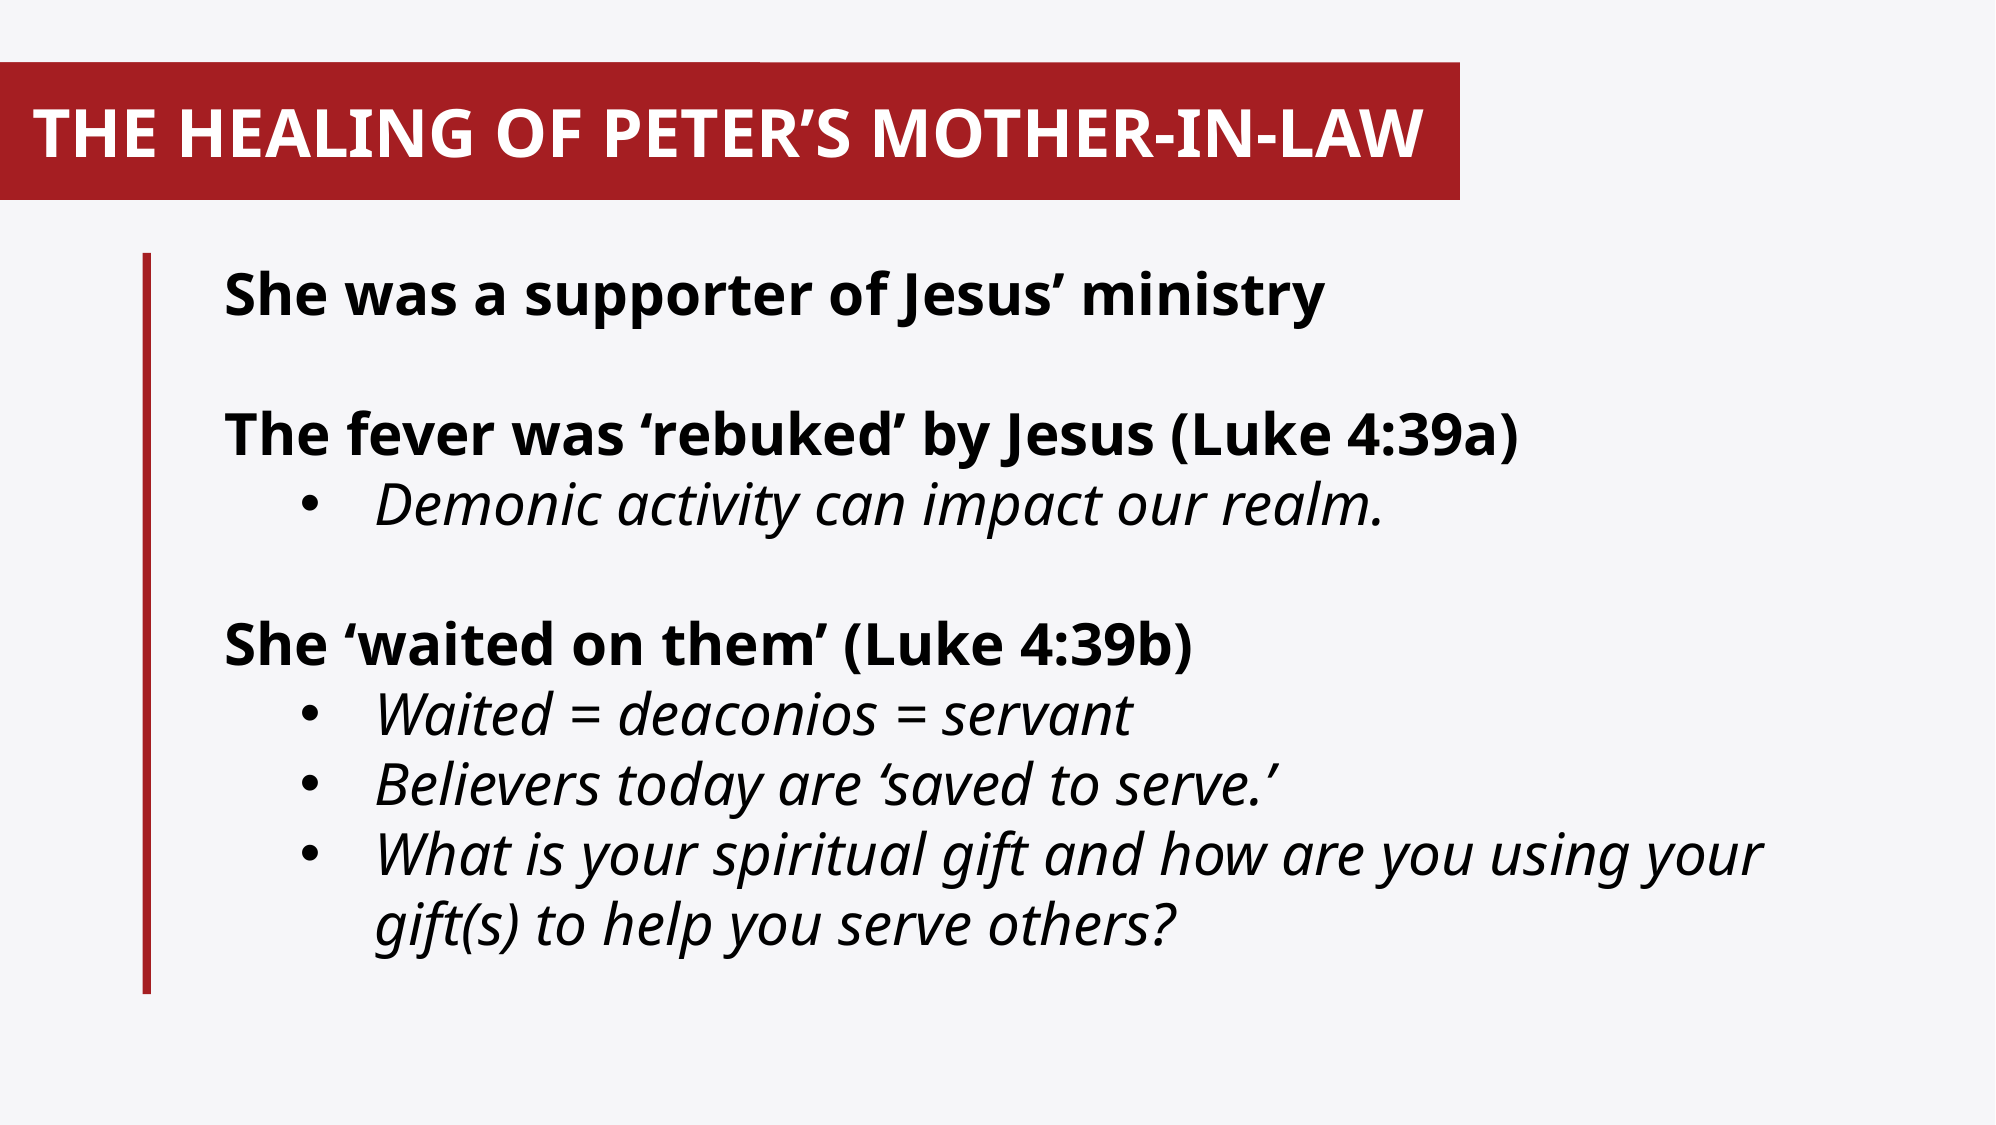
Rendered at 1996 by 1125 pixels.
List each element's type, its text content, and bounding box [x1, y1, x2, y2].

title THE HEALING OF PETER’S MOTHER-IN-LAW [0, 62, 1460, 200]
text_box She was a supporter of Jesus’ ministry The fever was ‘rebuked’ by Jesus (Luke 4:39a) Demonic activity can impact our realm. She ‘waited on them’ (Luke 4:39b) Waited = deaconios = servant Believers today are ‘saved to serve.’ What is your spiritual gift and how are you using your gift(s) to help you serve others? [209, 249, 1923, 425]
